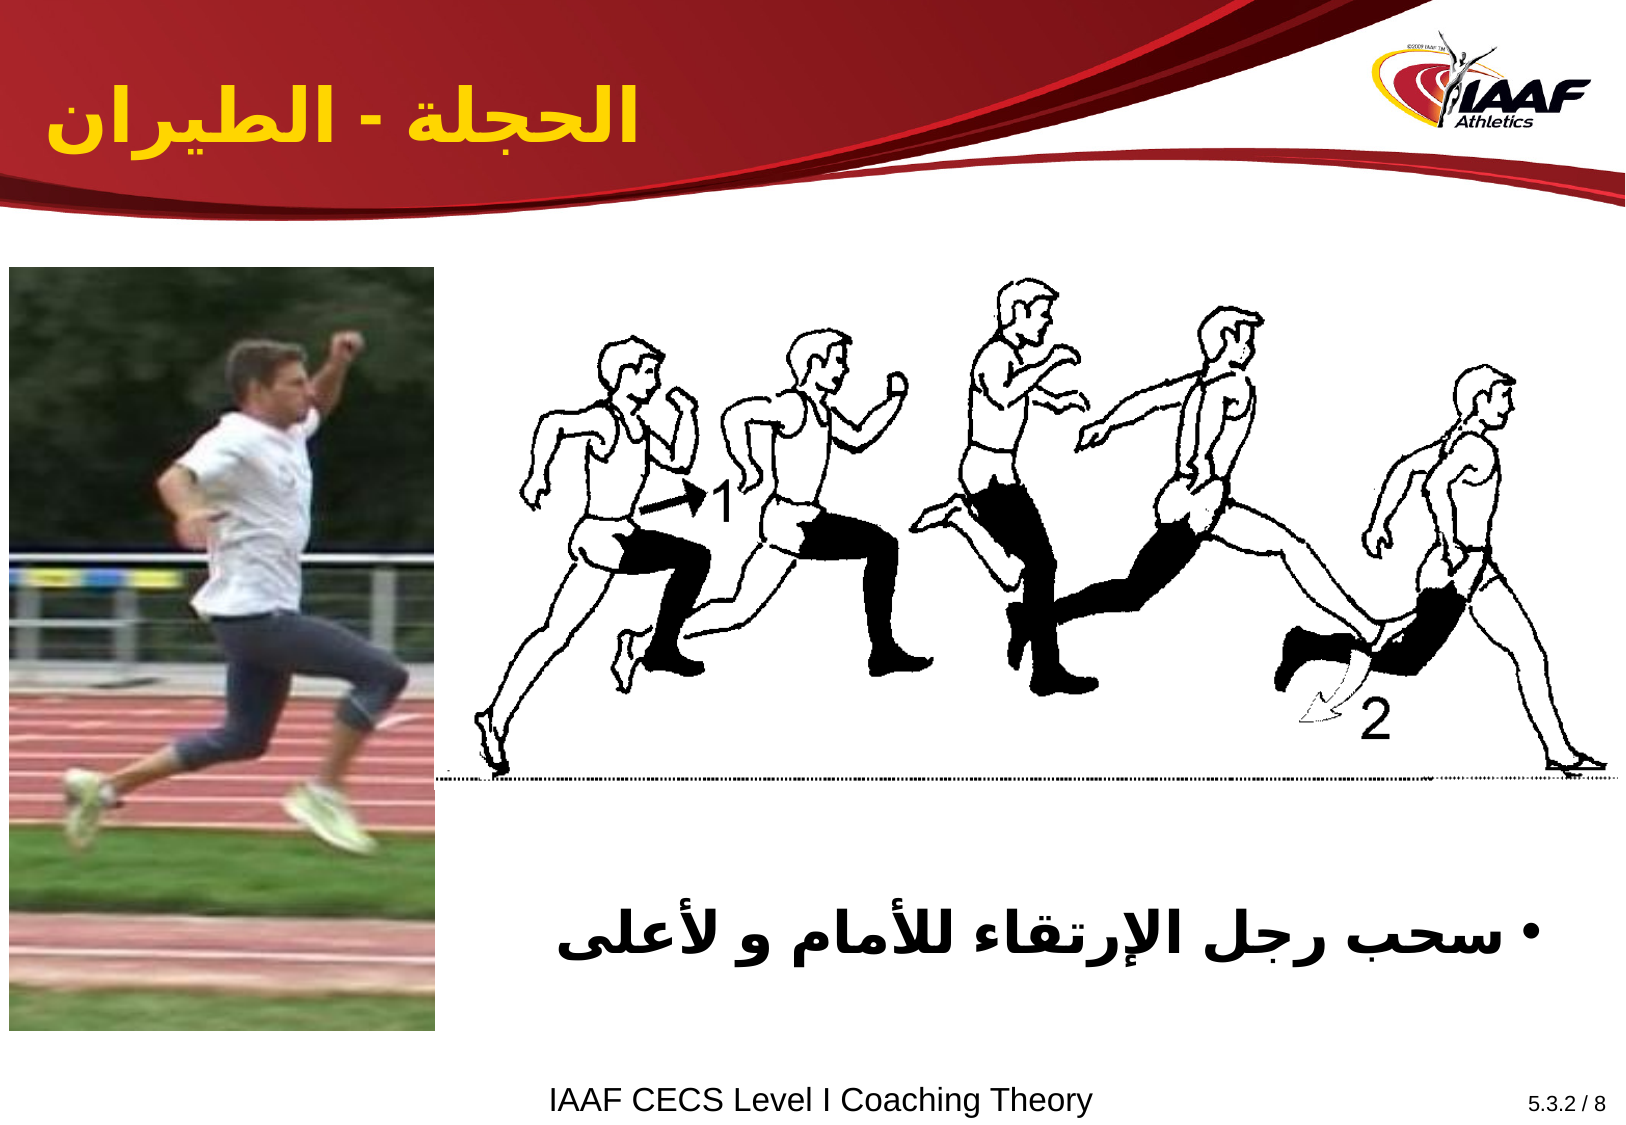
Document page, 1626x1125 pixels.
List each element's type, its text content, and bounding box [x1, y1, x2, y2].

text_box IAAF CECS Level I Coaching Theory [466, 1071, 1177, 1100]
text_box 5.3.2 / 8 [1509, 1082, 1625, 1124]
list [434, 258, 1619, 791]
text_box سحب رجل الإرتقاء للأمام و لأعلى [479, 888, 1618, 973]
picture [0, 0, 1626, 1125]
text_box الحجلة - الطيران [44, 67, 1451, 172]
